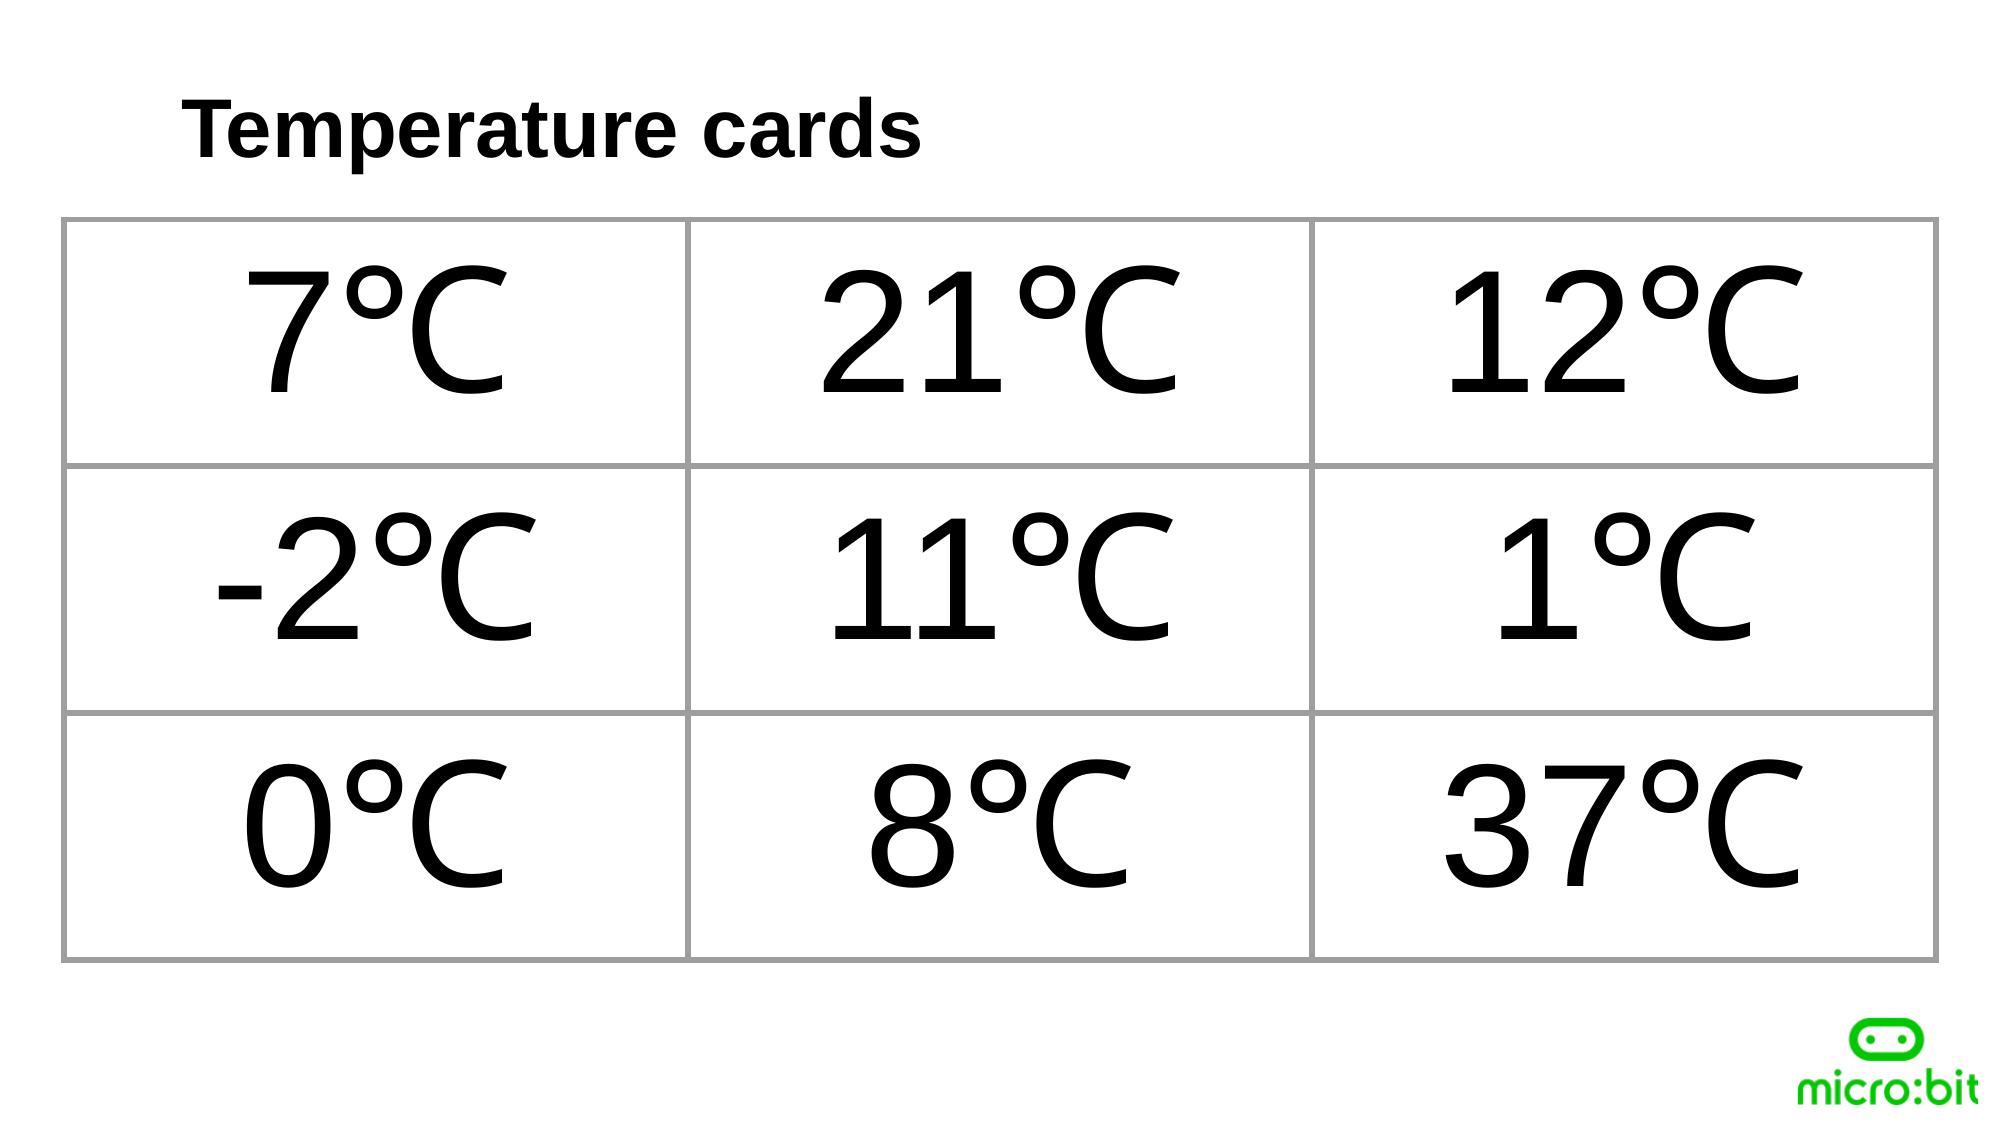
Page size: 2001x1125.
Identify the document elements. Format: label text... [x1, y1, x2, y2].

picture [1797, 1017, 1978, 1106]
table_cell -2℃ [67, 469, 685, 710]
table_cell 0℃ [67, 716, 685, 957]
table_cell 37℃ [1315, 716, 1933, 957]
text_box Temperature cards [166, 60, 1918, 217]
table_cell 8℃ [691, 716, 1309, 957]
table_cell 1℃ [1315, 469, 1933, 710]
table_header 12℃ [1315, 222, 1933, 463]
table_header 21℃ [691, 222, 1309, 463]
table_header 7℃ [67, 222, 685, 463]
table_cell 11℃ [691, 469, 1309, 710]
